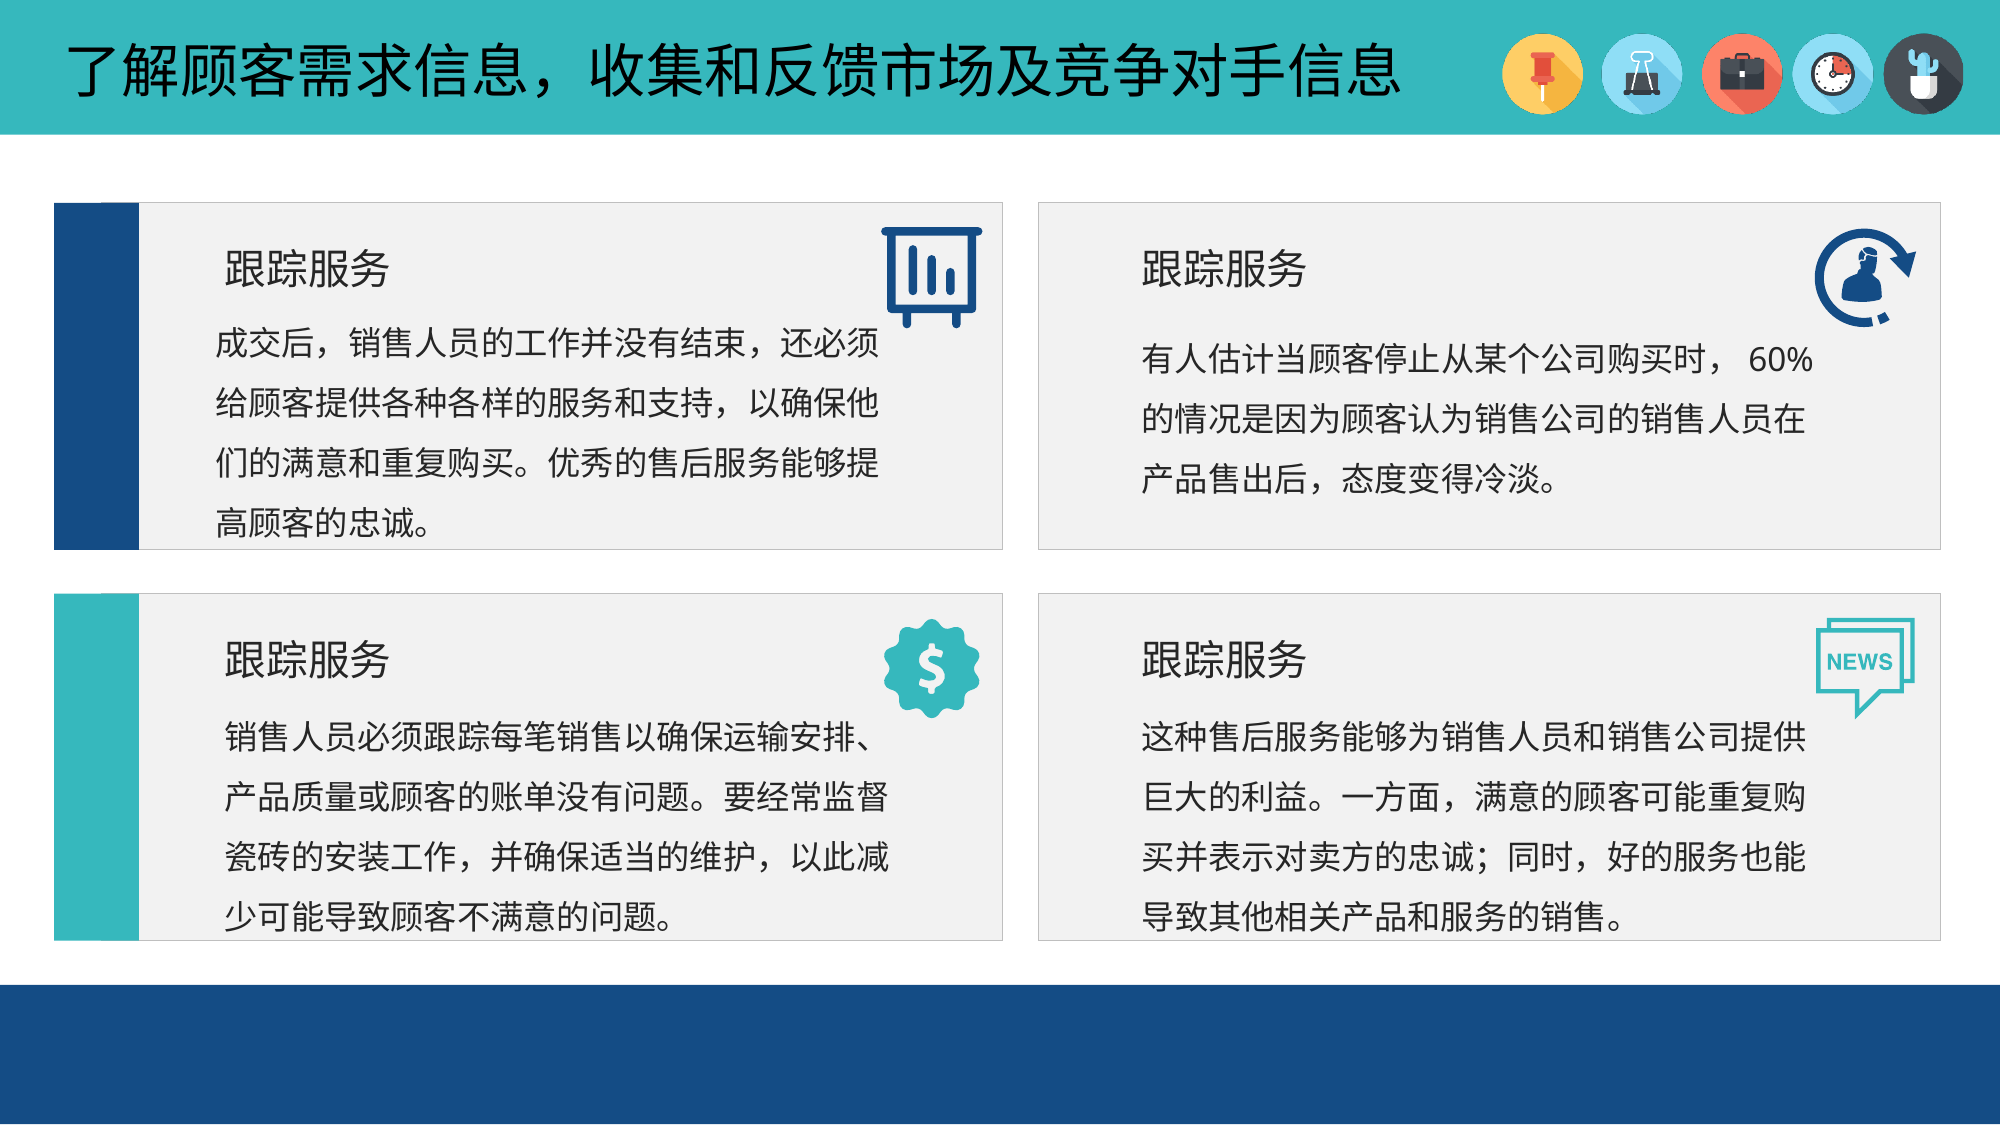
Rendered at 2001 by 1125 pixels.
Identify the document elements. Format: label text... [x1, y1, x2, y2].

picture [1502, 27, 1964, 116]
text_box 了解顾客需求信息，收集和反馈市场及竞争对手信息 [49, 26, 1466, 112]
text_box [54, 593, 1941, 947]
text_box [54, 202, 1941, 553]
text_box [0, 984, 2000, 1125]
text_box [0, 0, 2000, 136]
